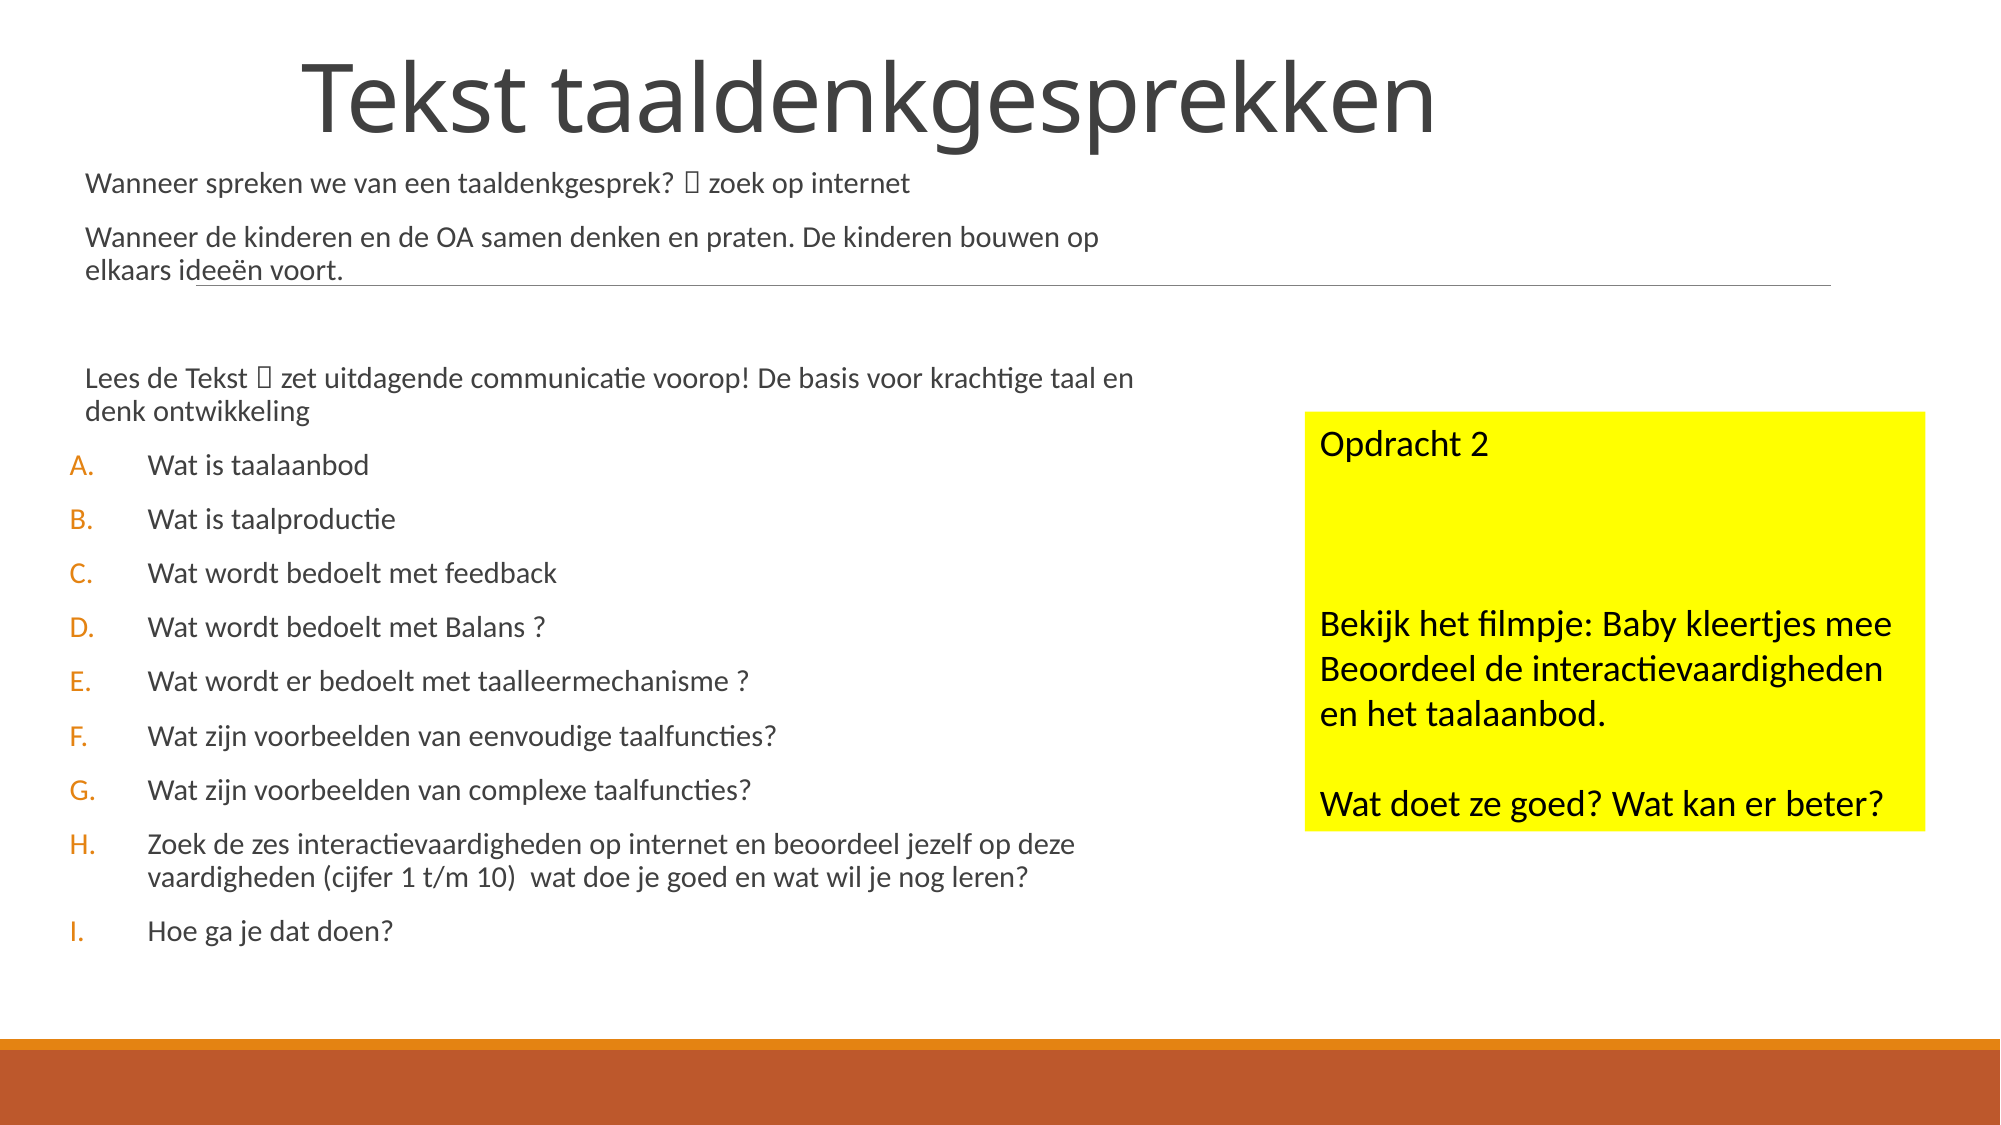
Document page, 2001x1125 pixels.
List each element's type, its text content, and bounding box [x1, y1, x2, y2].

list Wanneer spreken we van een taaldenkgesprek?  zoek op internet Wanneer de kinderen en de OA samen denken en praten. De kinderen bouwen op elkaars ideeën voort. Lees de Tekst  zet uitdagende communicatie voorop! De basis voor krachtige taal en denk ontwikkeling Wat is taalaanbod Wat is taalproductie Wat wordt bedoelt met feedback Wat wordt bedoelt met Balans ? Wat wordt er bedoelt met taalleermechanisme ? Wat zijn voorbeelden van eenvoudige taalfuncties? Wat zijn voorbeelden van complexe taalfuncties? Zoek de zes interactievaardigheden op internet en beoordeel jezelf op deze vaardigheden (cijfer 1 t/m 10) wat doe je goed en wat wil je nog leren? Hoe ga je dat doen? [69, 159, 1170, 963]
text_box Opdracht 2 Bekijk het filmpje: Baby kleertjes mee Beoordeel de interactievaardigheden en het taalaanbod. Wat doet ze goed? Wat kan er beter? [1304, 411, 1926, 832]
title Tekst taaldenkgesprekken [286, 47, 1830, 160]
